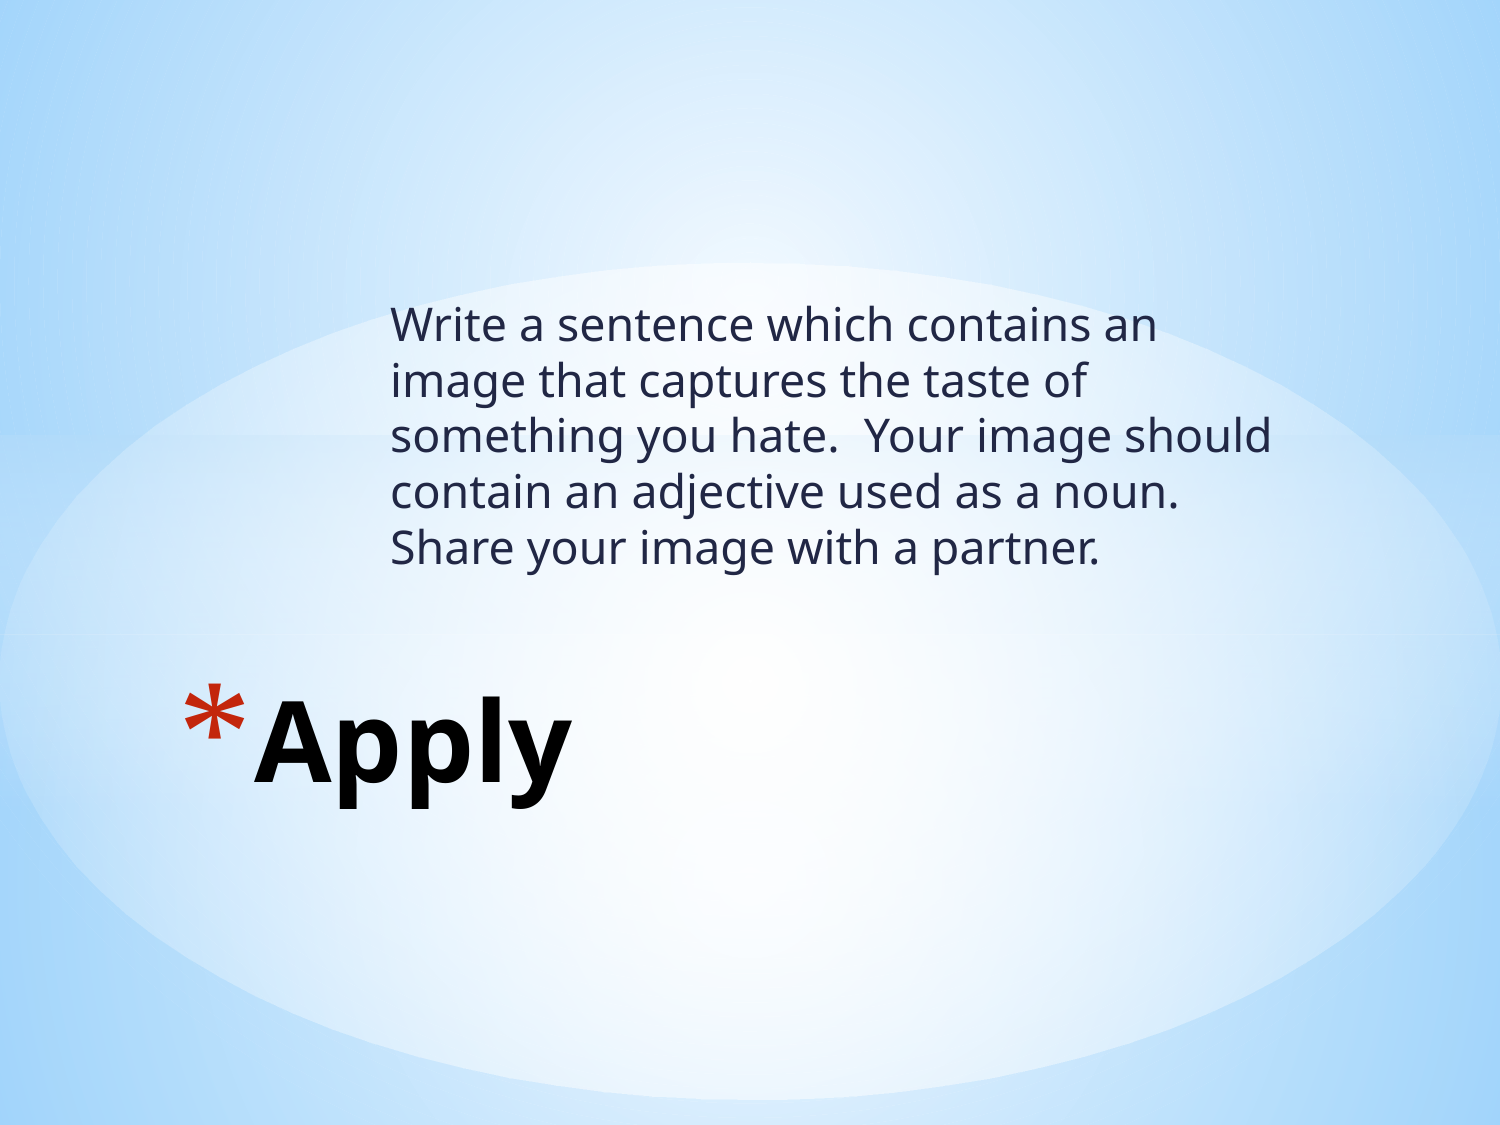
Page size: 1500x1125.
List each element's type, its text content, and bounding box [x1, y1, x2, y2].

title Apply [134, 662, 1312, 808]
subtitle Write a sentence which contains an image that captures the taste of something you hate. Your image should contain an adjective used as a noun. Share your image with a partner. [375, 287, 1300, 620]
